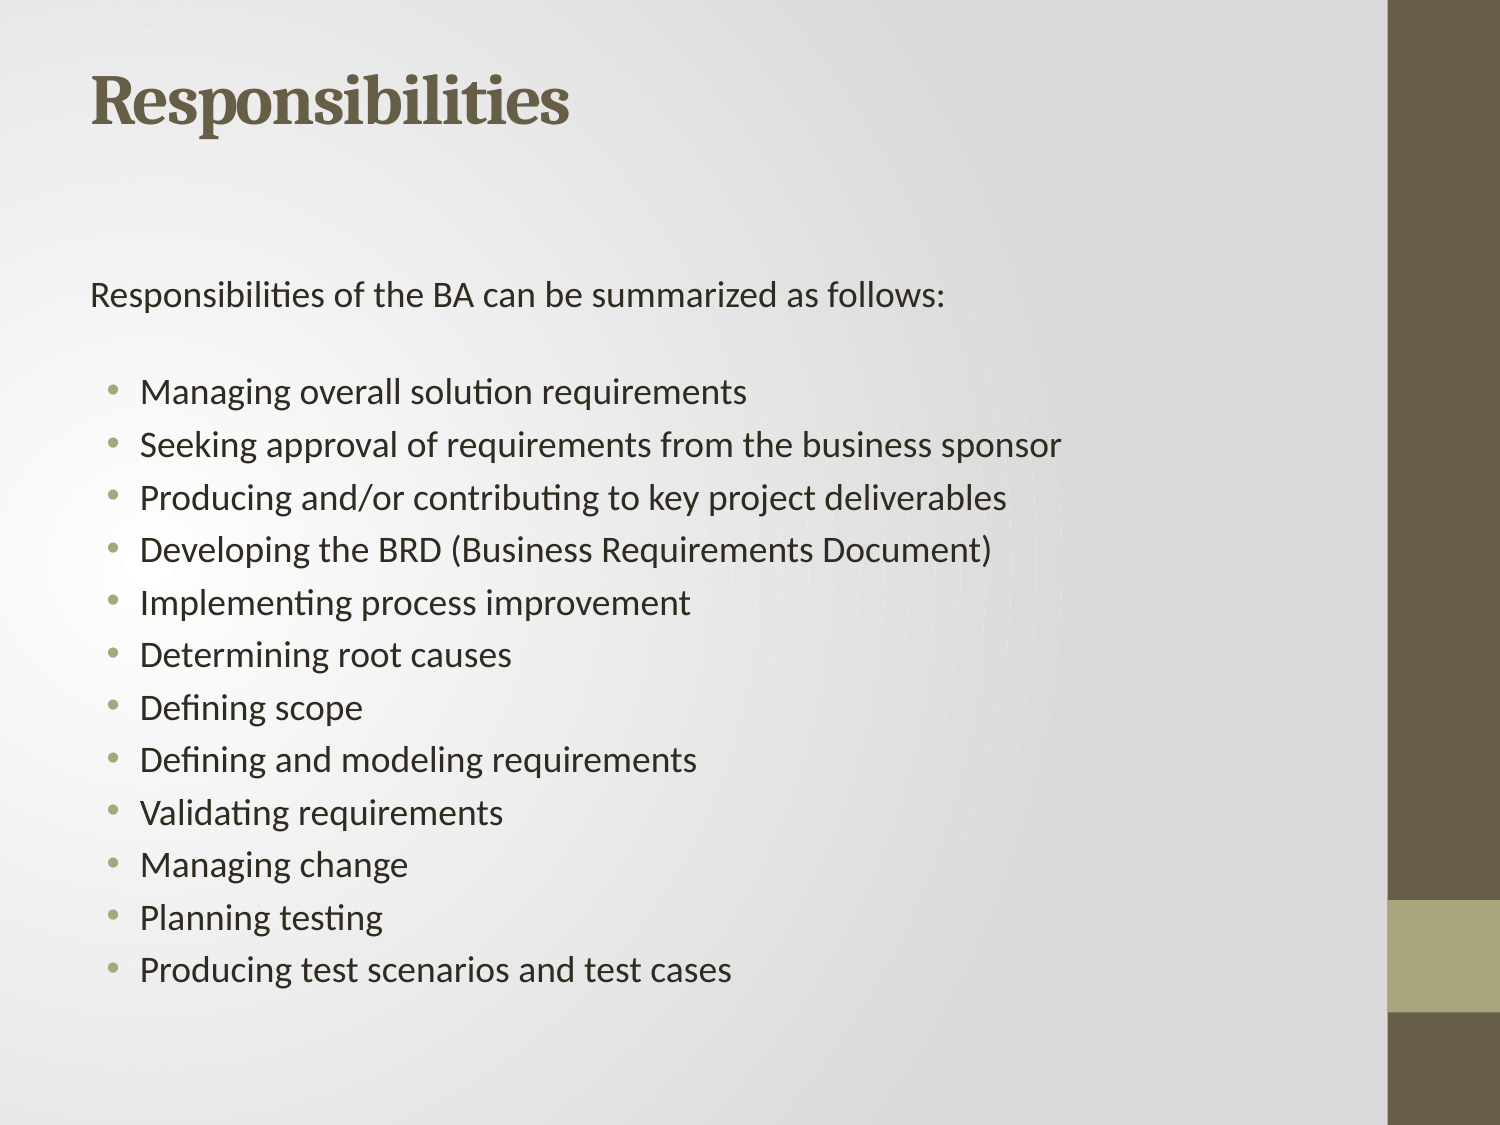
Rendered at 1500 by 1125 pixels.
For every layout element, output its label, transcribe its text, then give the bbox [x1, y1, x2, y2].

list Responsibilities of the BA can be summarized as follows: Managing overall solution requirements Seeking approval of requirements from the business sponsor Producing and/or contributing to key project deliverables Developing the BRD (Business Requirements Document) Implementing process improvement Determining root causes Defining scope Defining and modeling requirements Validating requirements Managing change Planning testing Producing test scenarios and test cases [75, 262, 1325, 1050]
title Responsibilities [75, 45, 1325, 233]
